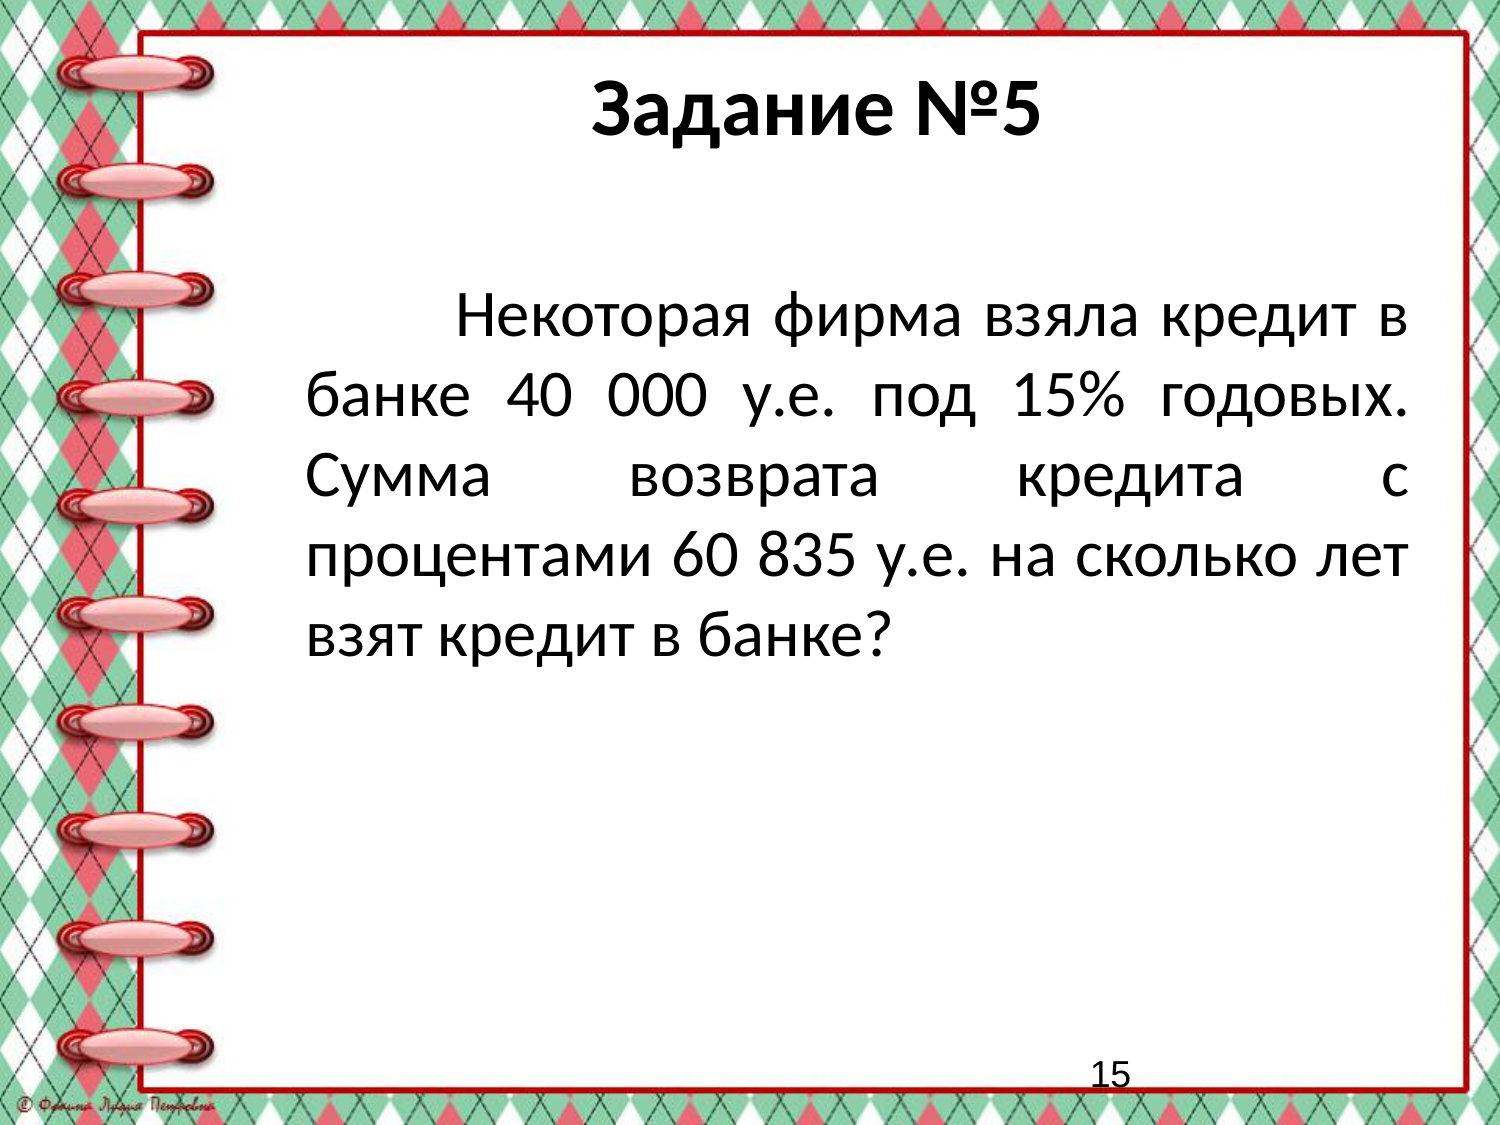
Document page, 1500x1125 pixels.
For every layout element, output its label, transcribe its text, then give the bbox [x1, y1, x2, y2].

picture [0, 0, 1500, 1125]
title Задание №5 [210, 45, 1425, 233]
slide_number 15 [1074, 1042, 1425, 1103]
list Некоторая фирма взяла кредит в банке 40 000 у.е. под 15% годовых. Сумма возврата кредита с процентами 60 835 у.е. на сколько лет взят кредит в банке? [234, 262, 1425, 1005]
